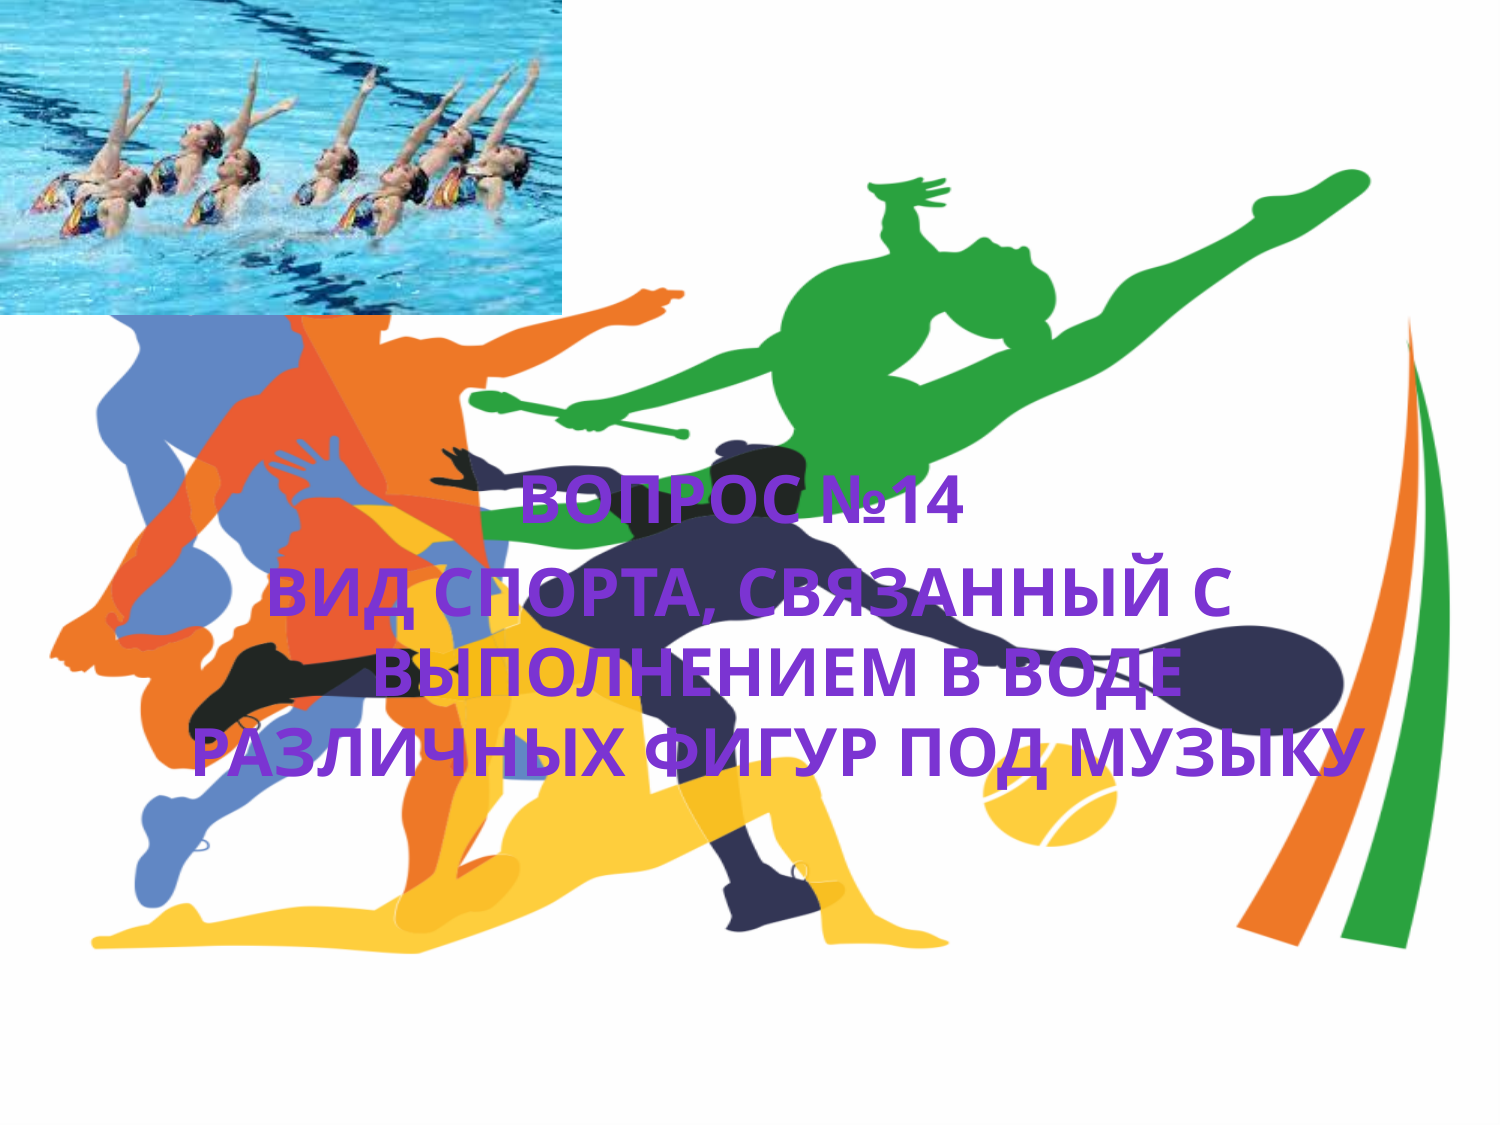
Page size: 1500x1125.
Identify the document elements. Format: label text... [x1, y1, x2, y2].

list Вопрос №14 Вид спорта, связанный с выполнением в воде различных фигур под музыку [75, 262, 1425, 1005]
picture [0, 0, 1500, 1125]
